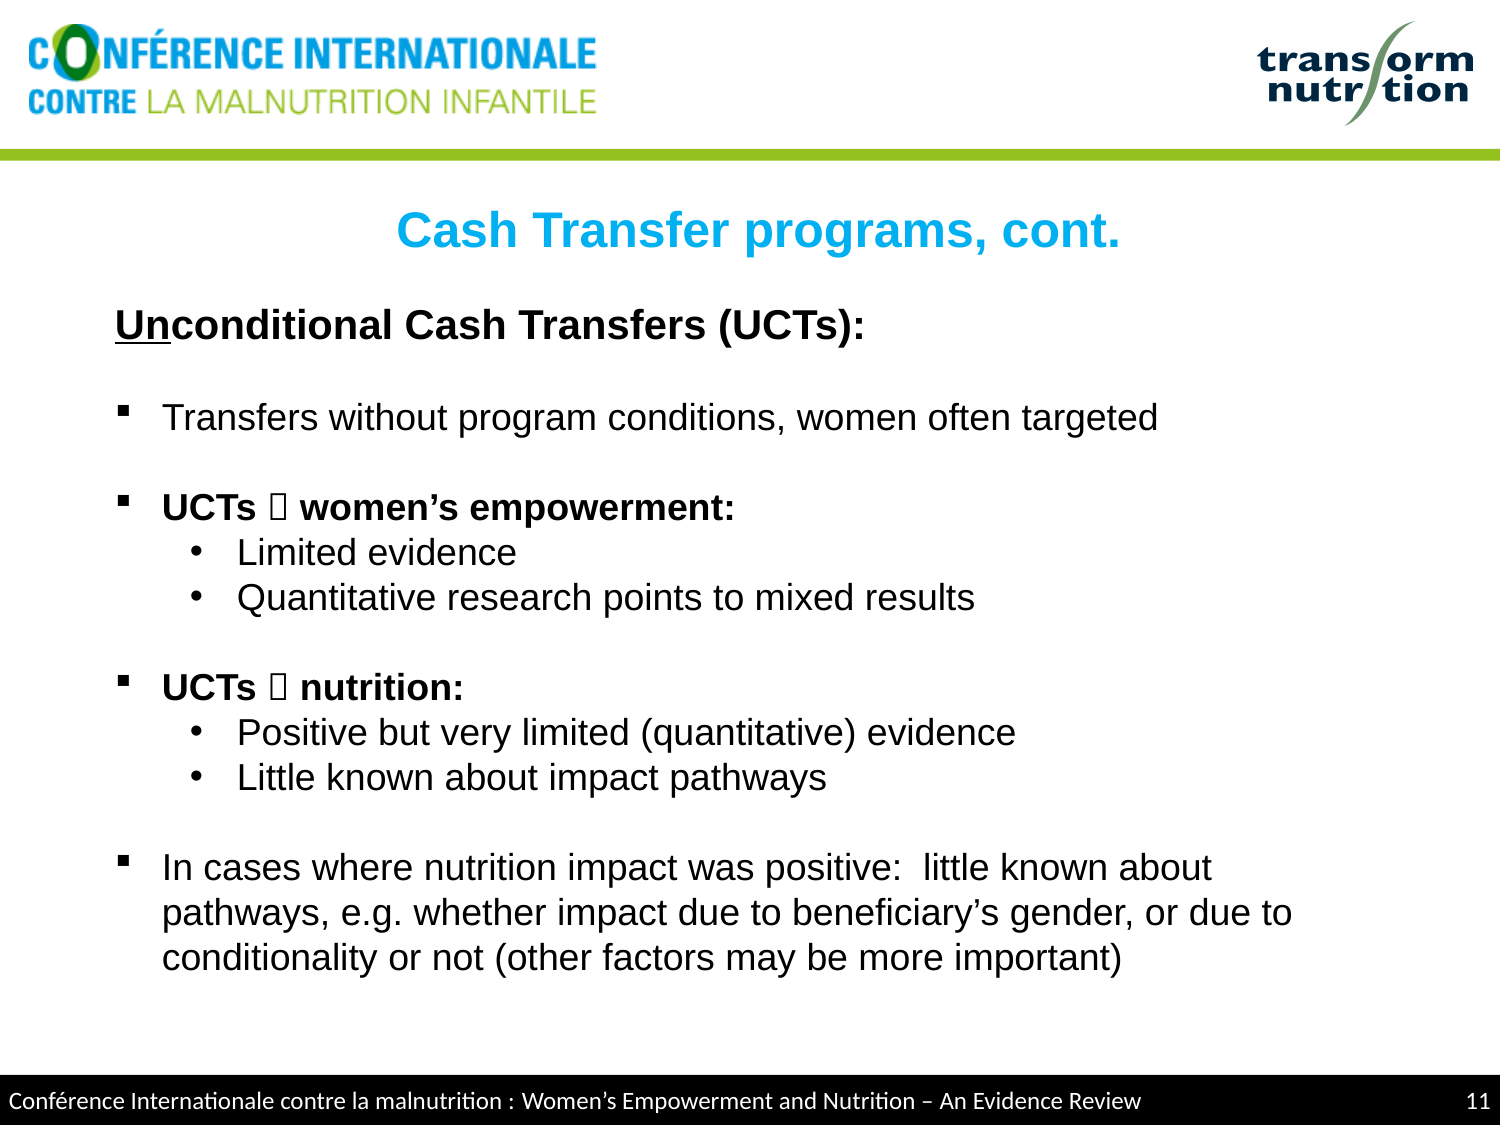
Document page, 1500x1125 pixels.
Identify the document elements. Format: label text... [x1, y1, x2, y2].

picture [29, 24, 597, 115]
footer Conférence Internationale contre la malnutrition : Women’s Empowerment and Nutrition – An Evidence Review [0, 1069, 1199, 1125]
text_box [0, 147, 1500, 163]
picture [1257, 21, 1474, 126]
text_box Unconditional Cash Transfers (UCTs): Transfers without program conditions, women often targeted UCTs  women’s empowerment: Limited evidence Quantitative research points to mixed results UCTs  nutrition: Positive but very limited (quantitative) evidence Little known about impact pathways In cases where nutrition impact was positive: little known about pathways, e.g. whether impact due to beneficiary’s gender, or due to conditionality or not (other factors may be more important) [100, 290, 1400, 986]
slide_number 11 [1199, 1069, 1500, 1125]
text_box Cash Transfer programs, cont. [62, 189, 1456, 265]
